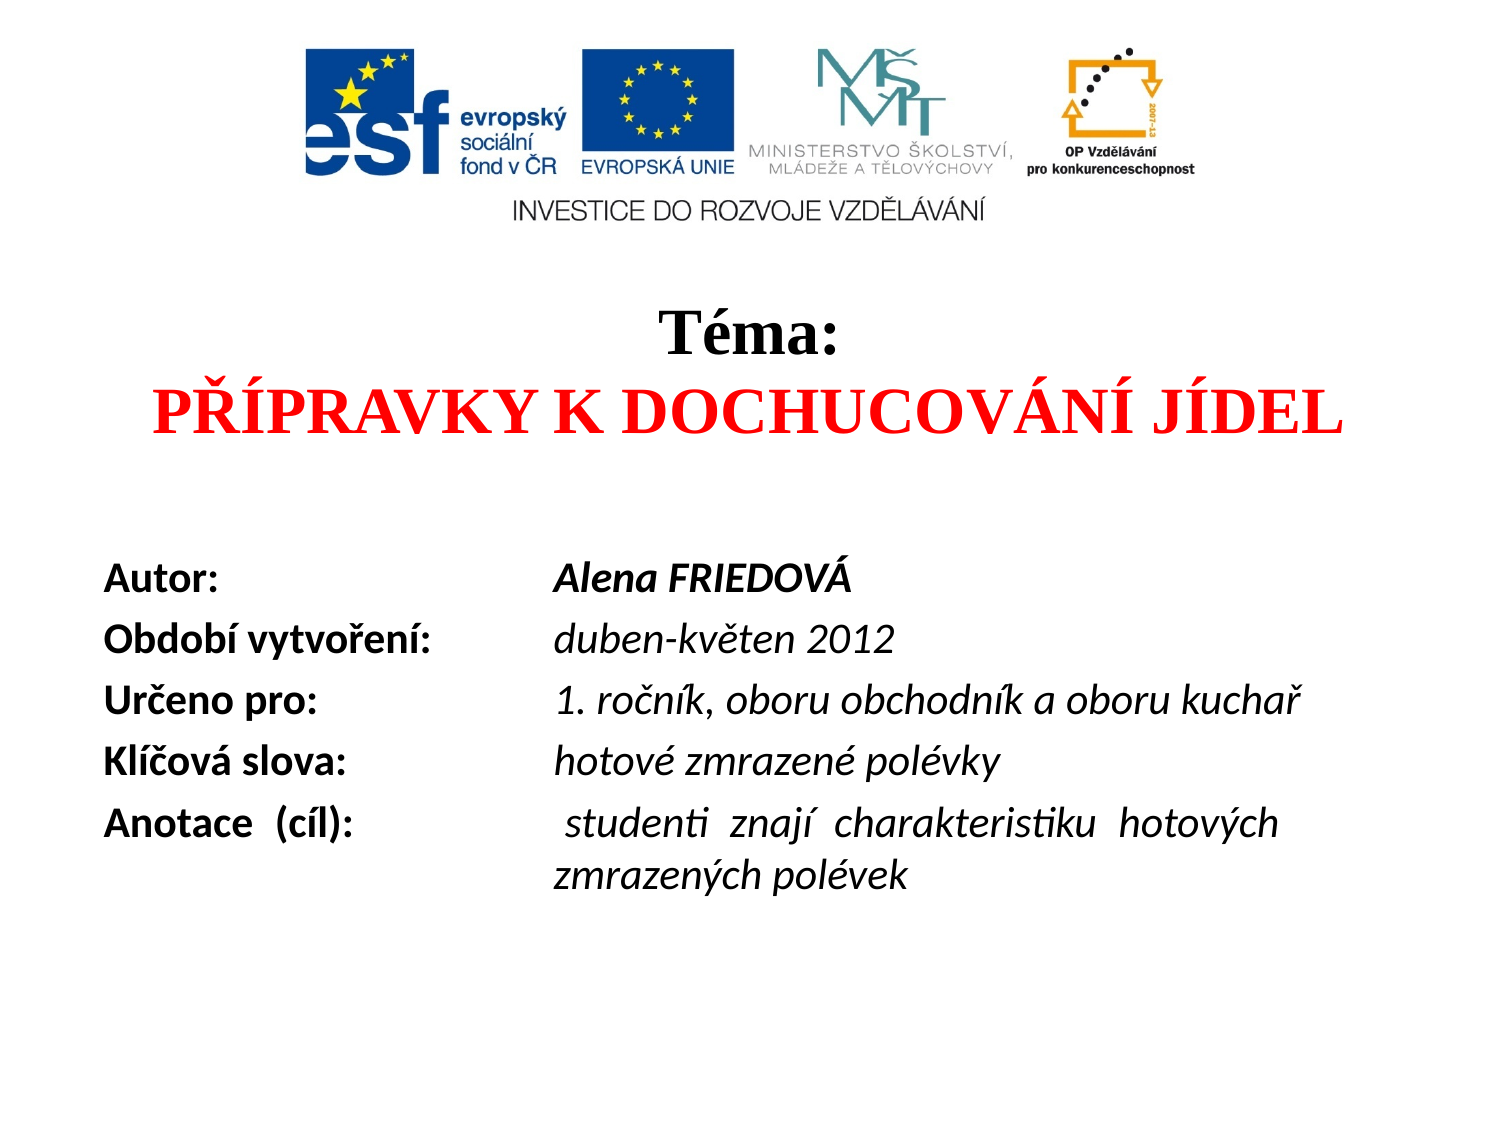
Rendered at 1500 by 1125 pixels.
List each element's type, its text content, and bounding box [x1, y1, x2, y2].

picture [277, 30, 1223, 238]
title Téma: PŘÍPRAVKY K DOCHUCOVÁNÍ JÍDEL [112, 278, 1388, 457]
subtitle Autor: Alena FRIEDOVÁ Období vytvoření: duben-květen 2012 Určeno pro: 1. ročník, oboru obchodník a oboru kuchař Klíčová slova: hotové zmrazené polévky Anotace (cíl): studenti znají charakteristiku hotových zmrazených polévek [88, 479, 1376, 1024]
